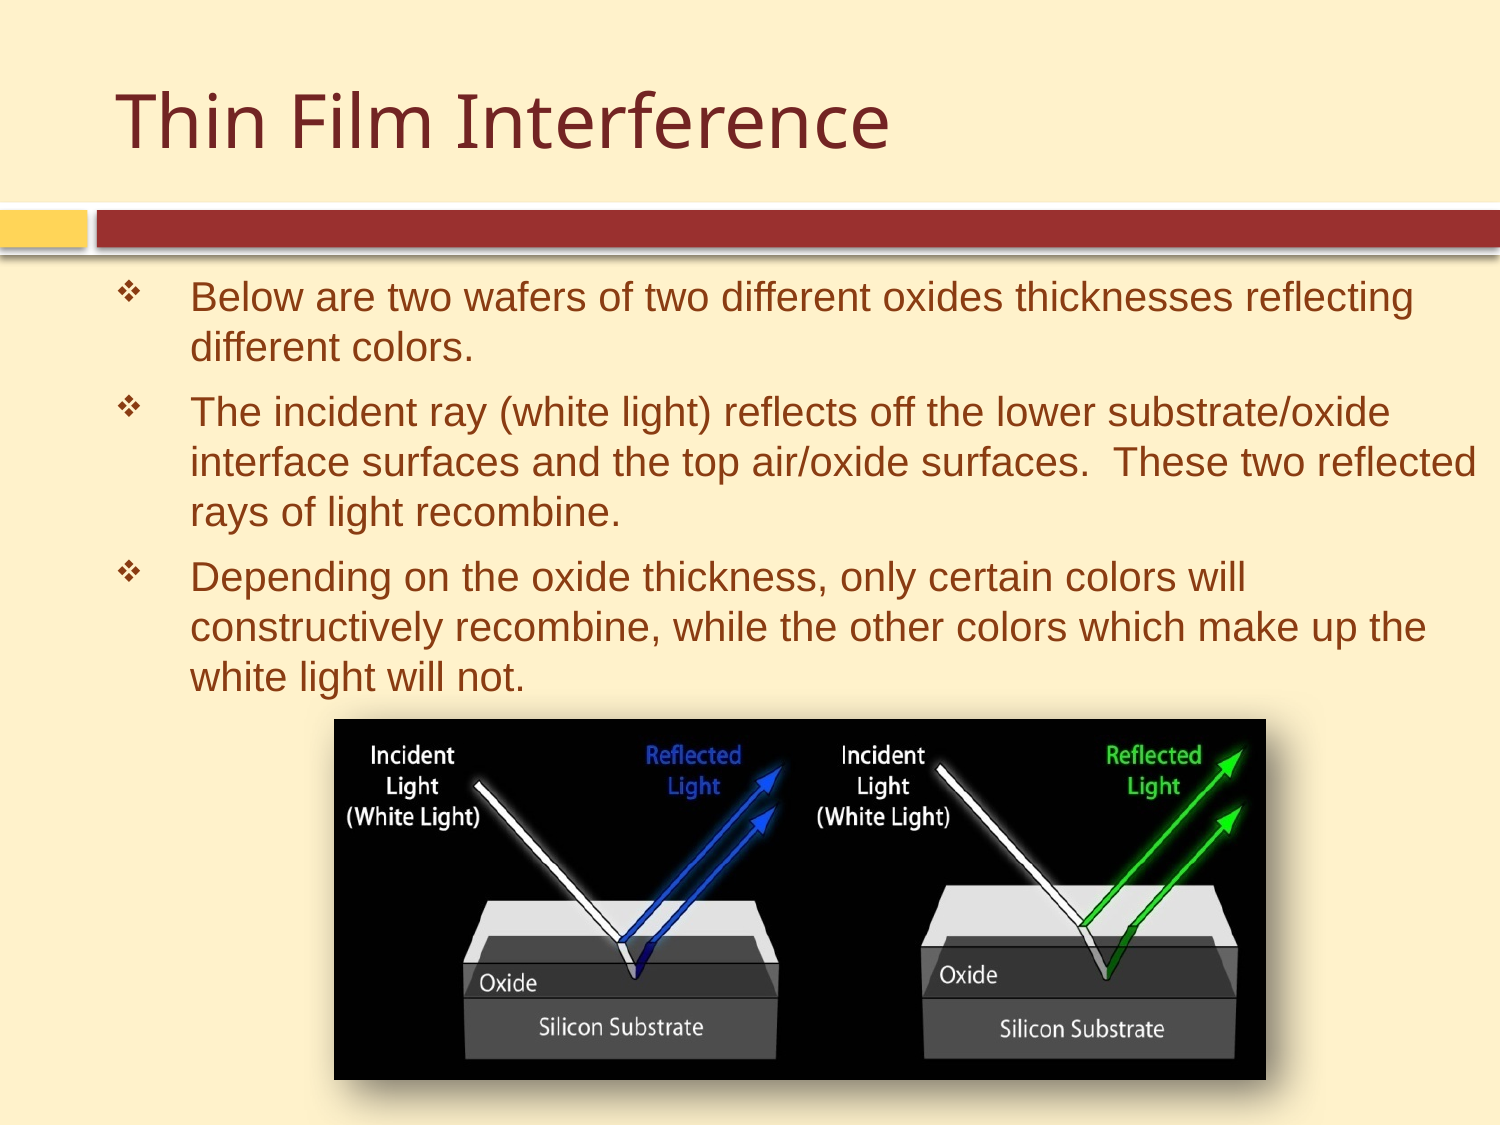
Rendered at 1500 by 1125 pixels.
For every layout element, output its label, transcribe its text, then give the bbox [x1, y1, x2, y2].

picture [334, 719, 1267, 1080]
title Thin Film Interference [100, 37, 1438, 200]
list Below are two wafers of two different oxides thicknesses reflecting different colors. The incident ray (white light) reflects off the lower substrate/oxide interface surfaces and the top air/oxide surfaces. These two reflected rays of light recombine. Depending on the oxide thickness, only certain colors will constructively recombine, while the other colors which make up the white light will not. [100, 262, 1500, 714]
